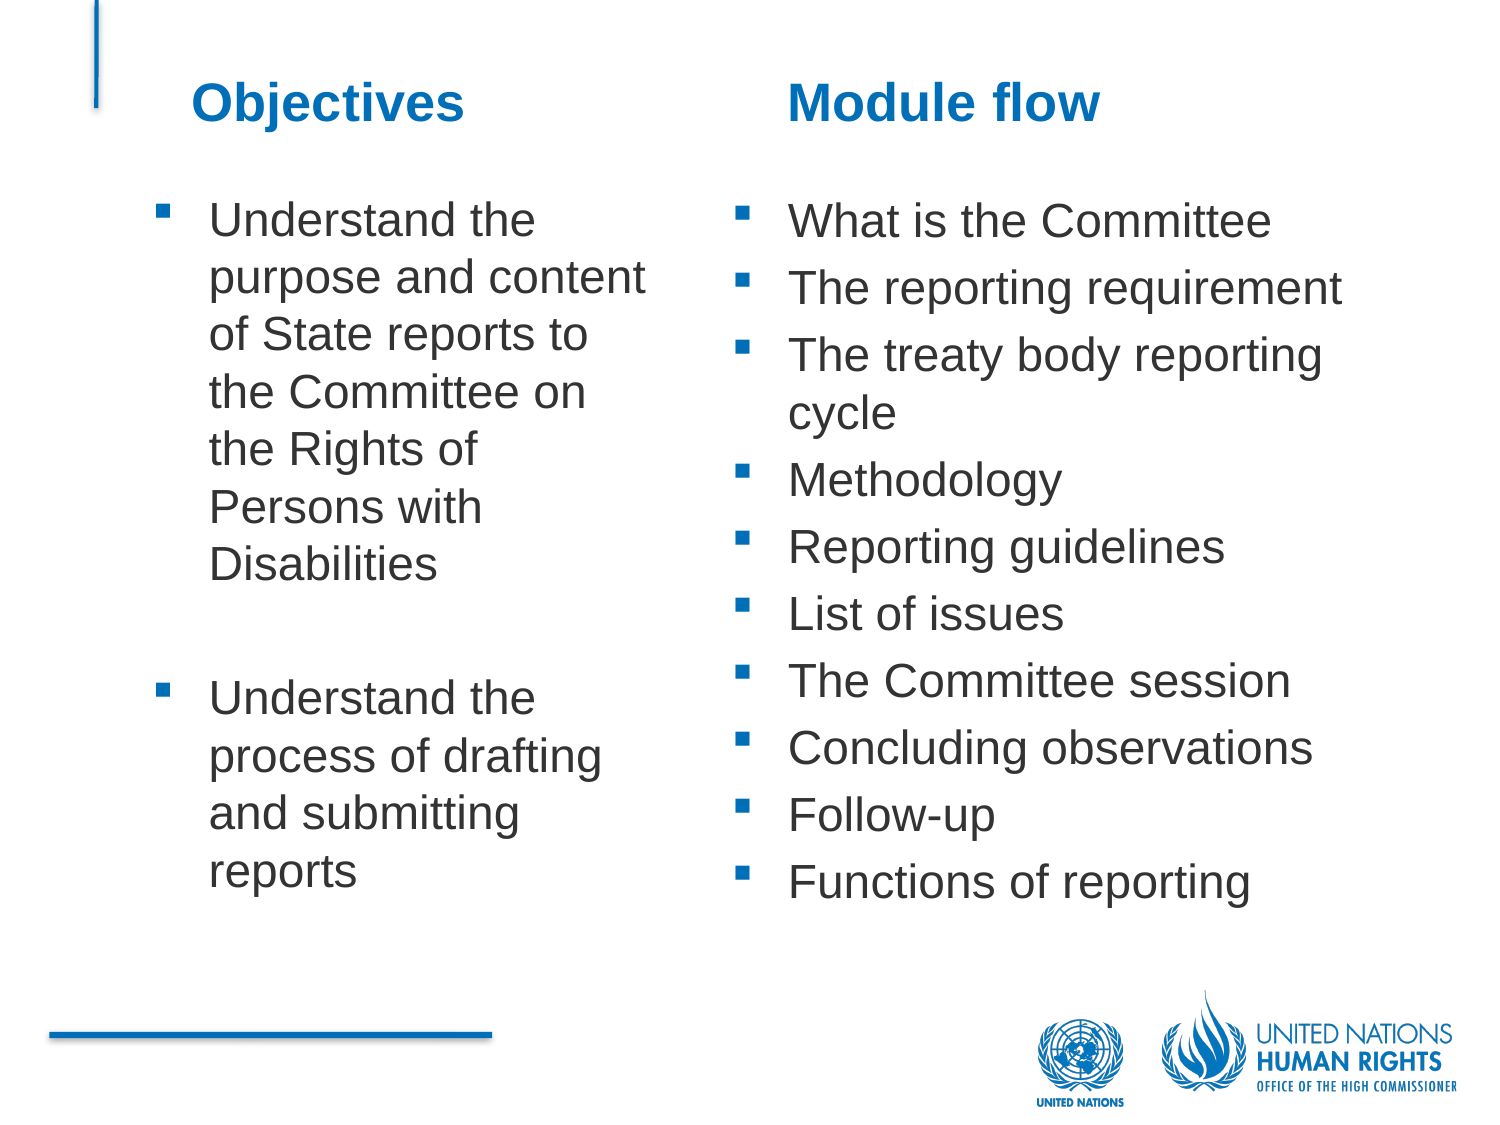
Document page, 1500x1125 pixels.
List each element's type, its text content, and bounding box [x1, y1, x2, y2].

text_box Understand the purpose and content of State reports to the Committee on the Rights of Persons with Disabilities Understand the process of drafting and submitting reports [137, 180, 675, 975]
text_box What is the Committee The reporting requirement The treaty body reporting cycle Methodology Reporting guidelines List of issues The Committee session Concluding observations Follow-up Functions of reporting [716, 182, 1461, 1056]
picture [1037, 1056, 1457, 1107]
text_box Objectives [176, 60, 481, 140]
text_box Module flow [772, 60, 1116, 140]
